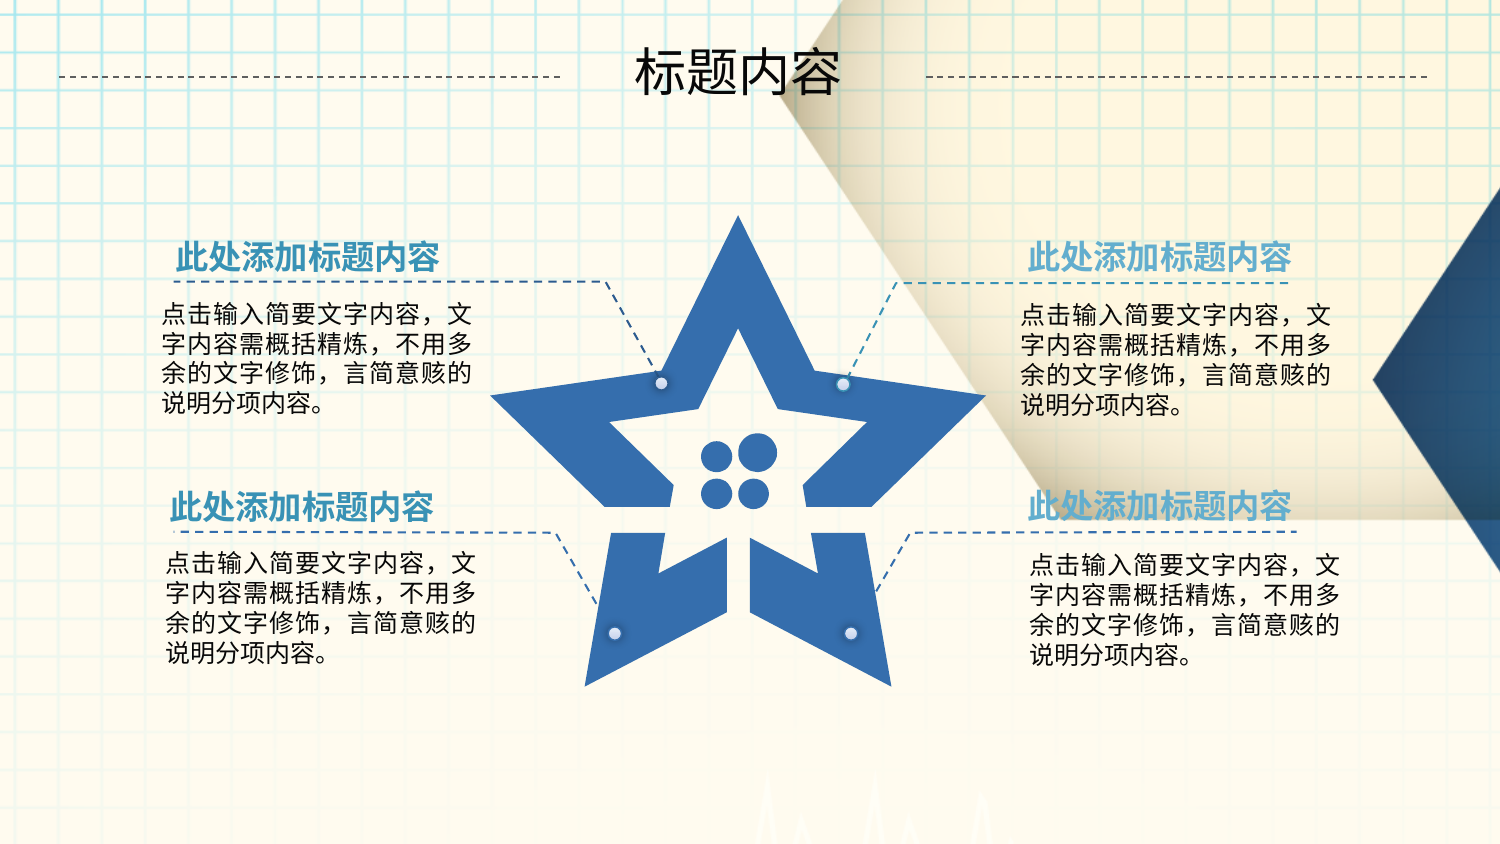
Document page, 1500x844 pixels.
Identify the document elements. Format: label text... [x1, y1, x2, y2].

text_box 点击输入简要文字内容，文字内容需概括精炼，不用多余的文字修饰，言简意赅的说明分项内容。 [150, 292, 484, 424]
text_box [173, 531, 622, 641]
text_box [489, 214, 987, 687]
picture [0, 0, 1500, 844]
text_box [173, 281, 669, 391]
text_box 点击输入简要文字内容，文字内容需概括精炼，不用多余的文字修饰，言简意赅的说明分项内容。 [1009, 294, 1344, 426]
text_box 点击输入简要文字内容，文字内容需概括精炼，不用多余的文字修饰，言简意赅的说明分项内容。 [1018, 543, 1353, 675]
text_box 此处添加标题内容 [160, 209, 484, 284]
text_box 标题内容 [608, 32, 868, 110]
text_box 此处添加标题内容 [1012, 209, 1321, 284]
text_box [844, 531, 1297, 641]
text_box 此处添加标题内容 [154, 458, 478, 534]
text_box 此处添加标题内容 [1012, 458, 1321, 533]
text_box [836, 282, 1294, 392]
text_box 点击输入简要文字内容，文字内容需概括精炼，不用多余的文字修饰，言简意赅的说明分项内容。 [154, 541, 484, 673]
